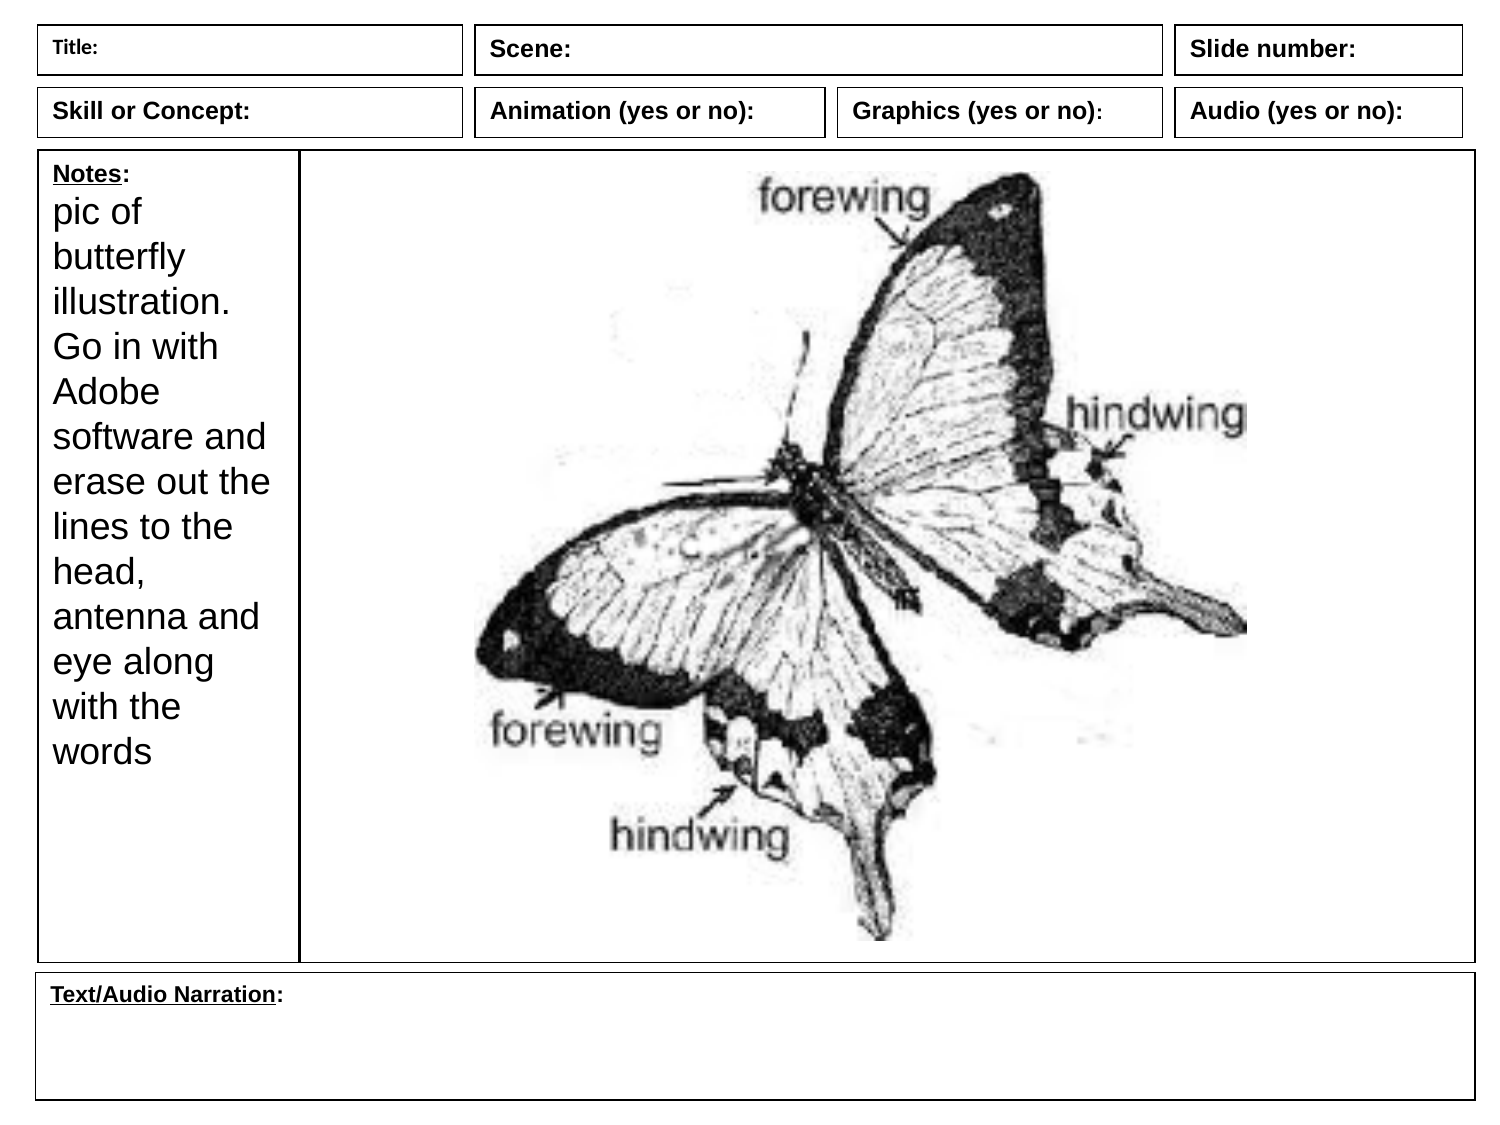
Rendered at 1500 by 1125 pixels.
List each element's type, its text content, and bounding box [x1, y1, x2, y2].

text_box Graphics (yes or no): [837, 87, 1163, 138]
text_box Notes: pic of butterfly illustration. Go in with Adobe software and erase out the lines to the head, antenna and eye along with the words [37, 149, 300, 963]
text_box Audio (yes or no): [1175, 87, 1463, 138]
text_box Animation (yes or no): [474, 87, 825, 138]
text_box [300, 149, 1475, 963]
text_box Scene: [474, 24, 1163, 75]
text_box Slide number: [1174, 24, 1463, 75]
picture [474, 171, 1247, 941]
text_box Title: [37, 24, 463, 75]
text_box Text/Audio Narration: [35, 972, 1475, 1100]
text_box Skill or Concept: [37, 87, 463, 138]
